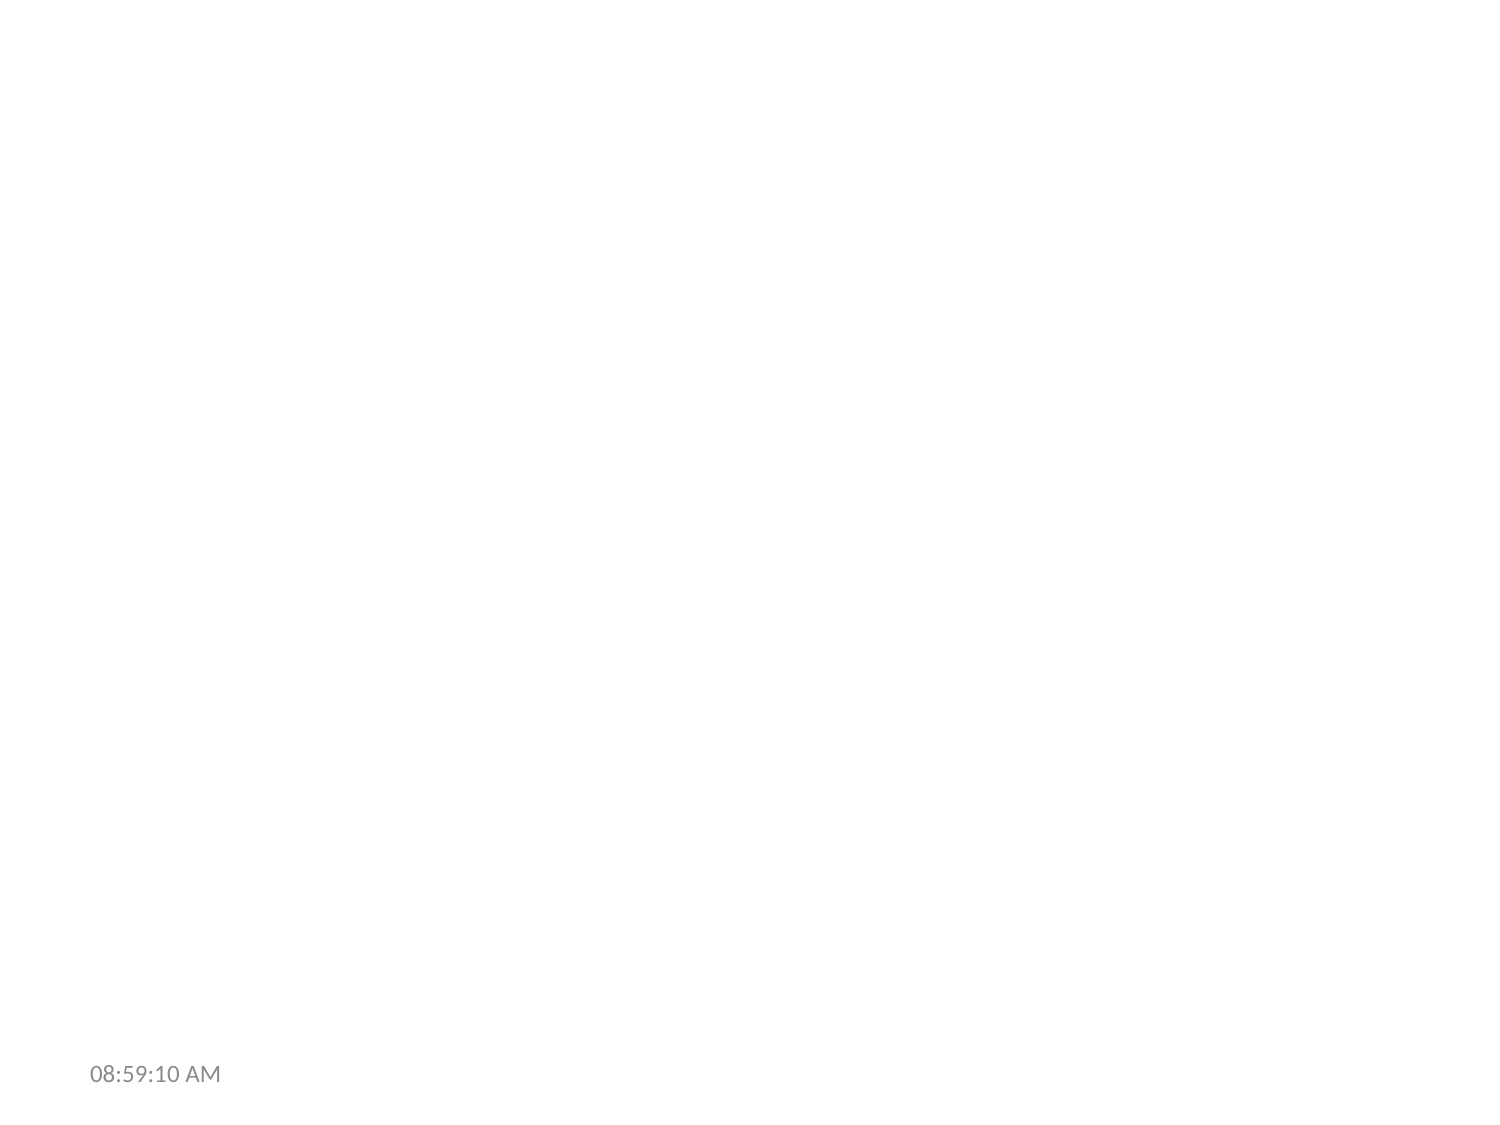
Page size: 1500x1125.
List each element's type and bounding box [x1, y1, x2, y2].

slide_number [75, 1042, 425, 1103]
